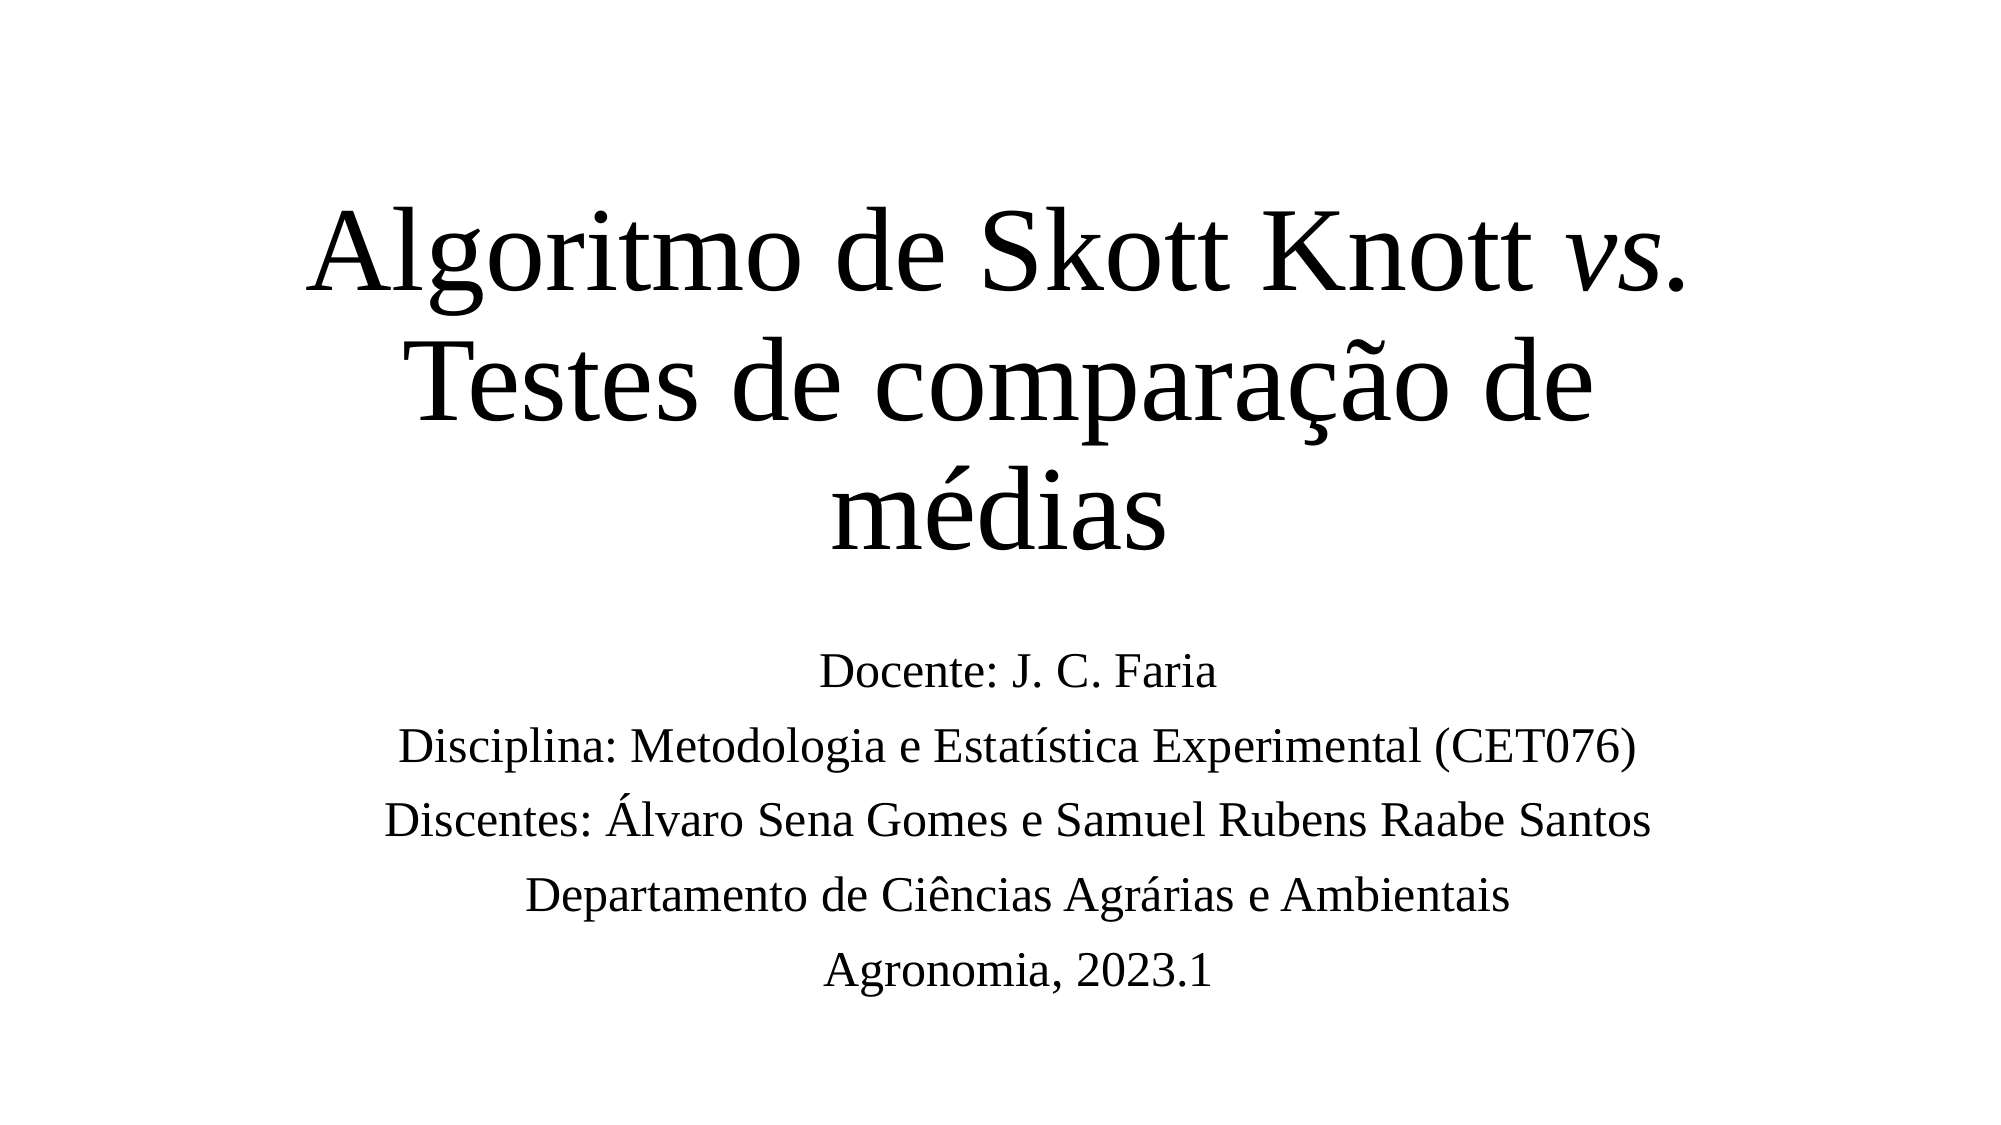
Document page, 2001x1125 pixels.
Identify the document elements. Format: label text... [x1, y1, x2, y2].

subtitle Docente: J. C. Faria Disciplina: Metodologia e Estatística Experimental (CET076) Discentes: Álvaro Sena Gomes e Samuel Rubens Raabe Santos Departamento de Ciências Agrárias e Ambientais Agronomia, 2023.1 [249, 644, 1750, 1016]
title Algoritmo de Skott Knott vs. Testes de comparação de médias [249, 184, 1750, 576]
